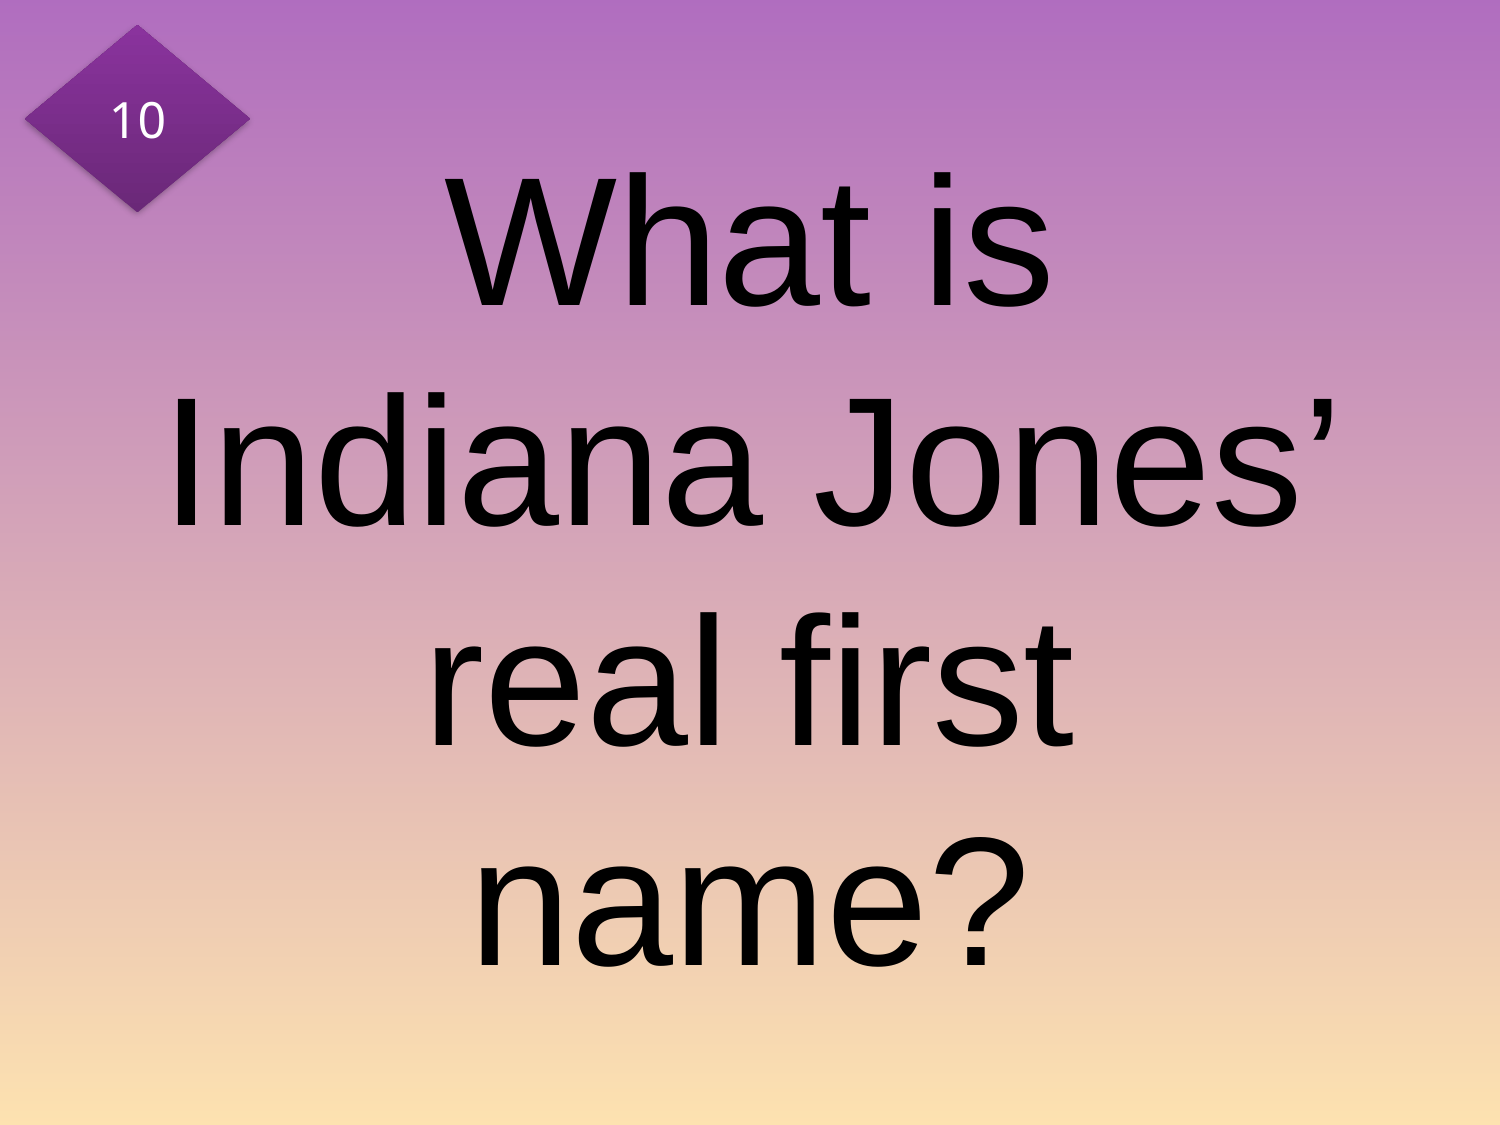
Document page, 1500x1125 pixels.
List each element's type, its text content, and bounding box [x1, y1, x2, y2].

text_box 10 [24, 24, 250, 213]
title What is Indiana Jones’ real first name? [137, 99, 1363, 1026]
